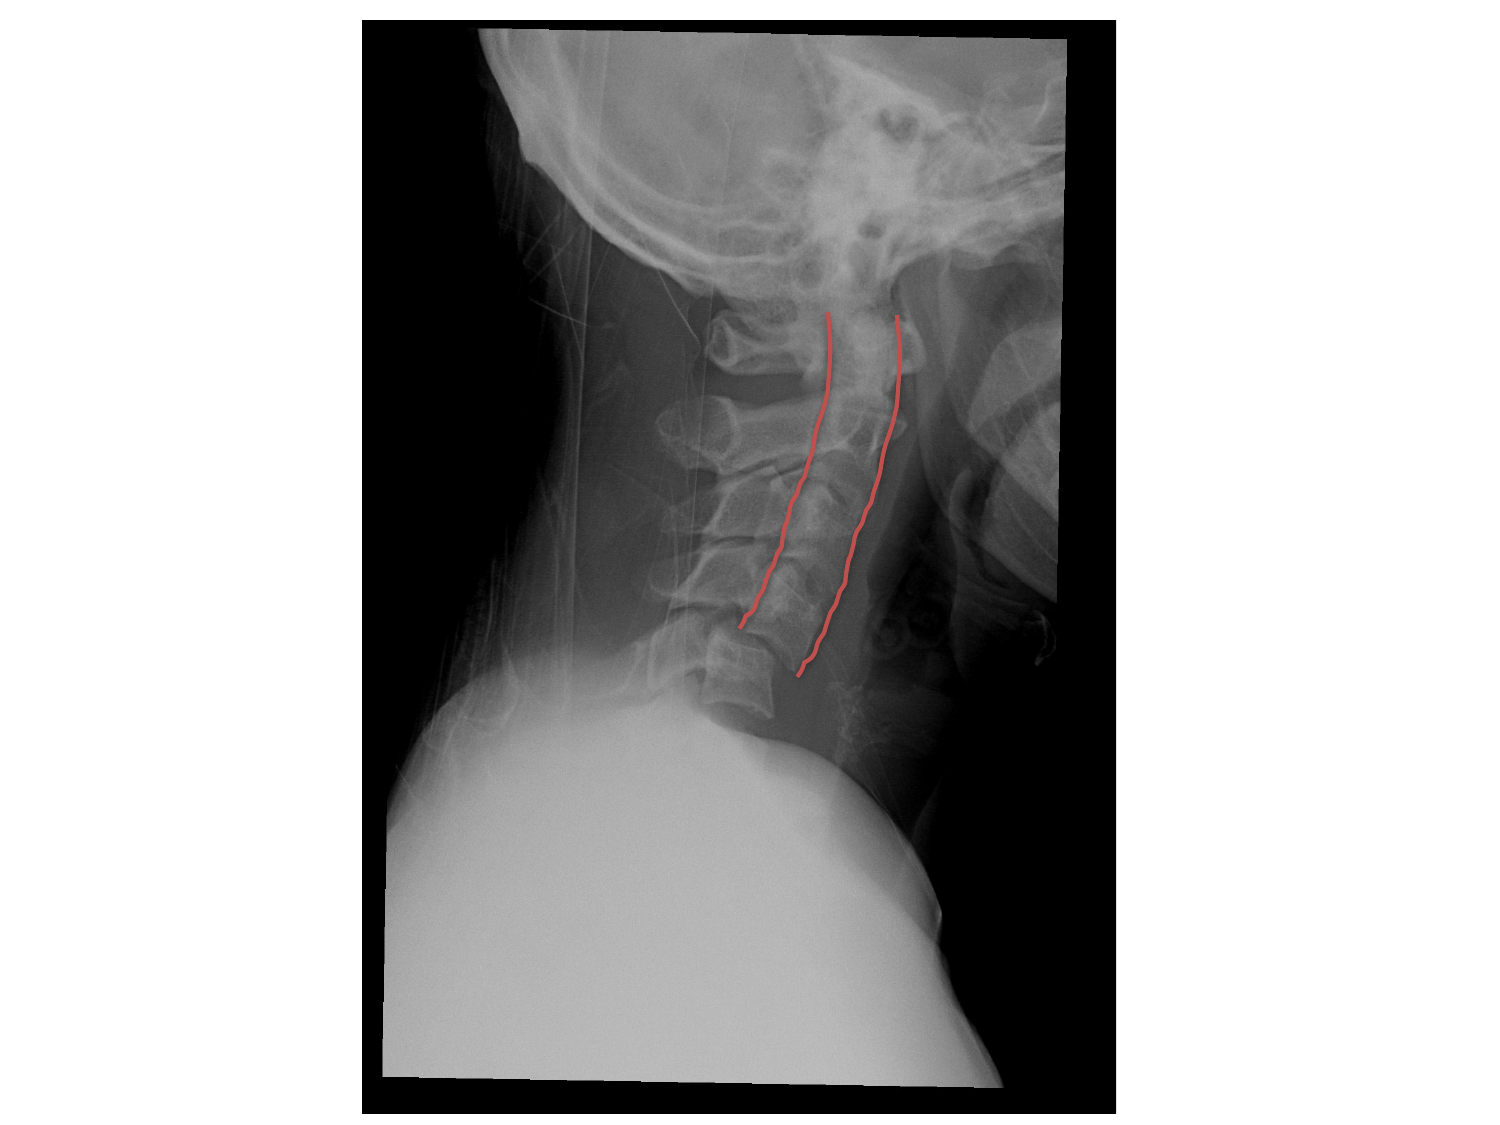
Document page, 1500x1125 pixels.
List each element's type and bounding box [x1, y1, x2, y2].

picture [361, 20, 1117, 1114]
